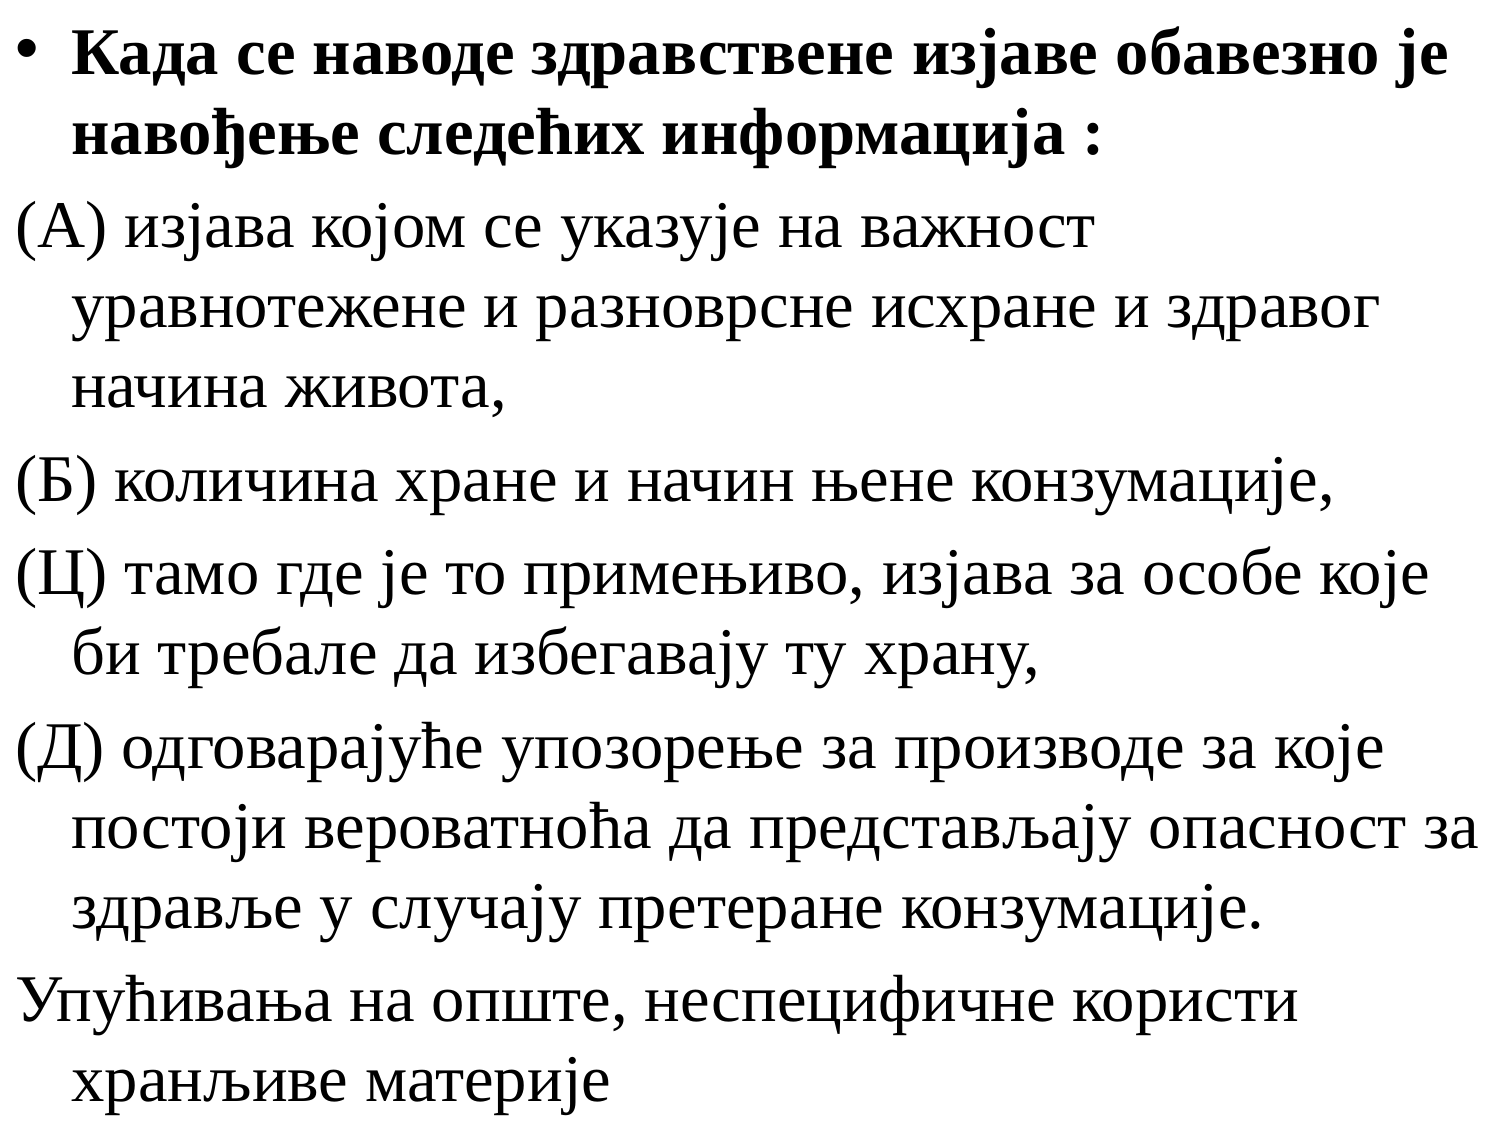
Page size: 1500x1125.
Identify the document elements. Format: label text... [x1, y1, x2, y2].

list Када се наводе здравствене изјаве обавезно је навођење следећих информација : (А) изјава којом се указује на важност уравнотежене и разноврсне исхране и здравог начина живота, (Б) количина хране и начин њене конзумације, (Ц) тамо где је то примењиво, изјава за особе које би требале да избегавају ту храну, (Д) одговарајуће упозорење за производе за које постоји вероватноћа да представљају опасност за здравље у случају претеране конзумације. Упућивања на опште, неспецифичне користи хранљиве материје [0, 0, 1500, 1125]
